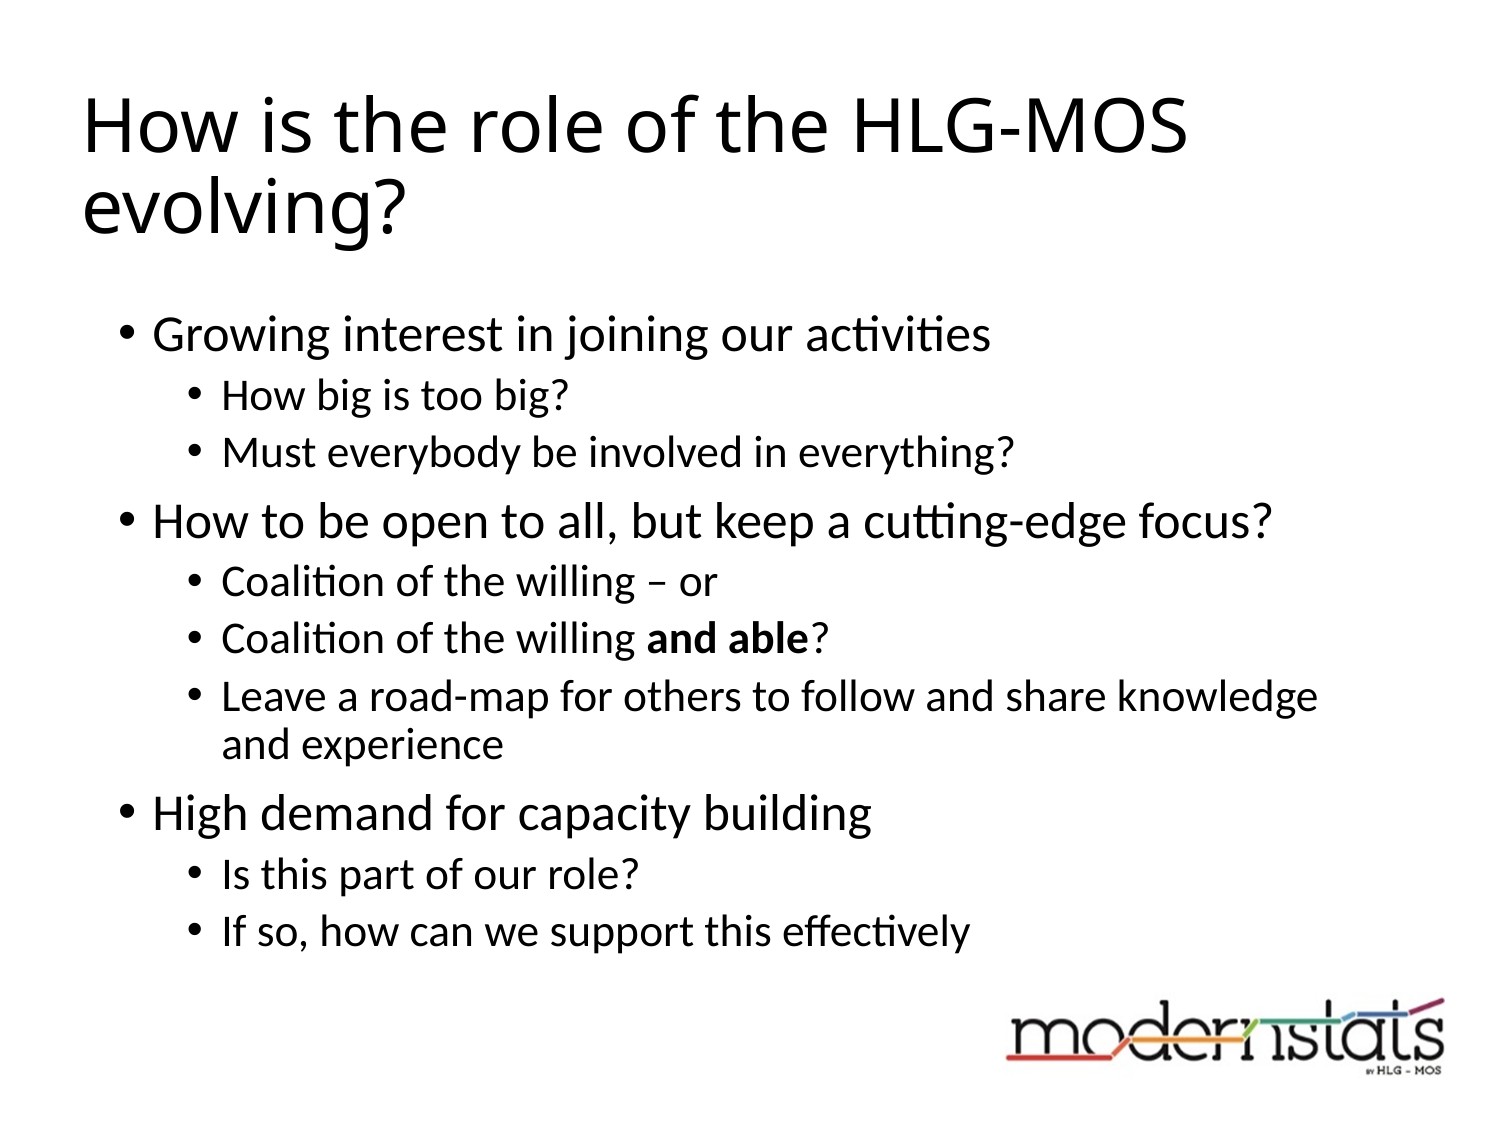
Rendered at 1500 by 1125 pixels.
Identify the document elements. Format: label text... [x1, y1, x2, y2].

picture [1005, 992, 1445, 1078]
list Growing interest in joining our activities How big is too big? Must everybody be involved in everything? How to be open to all, but keep a cutting-edge focus? Coalition of the willing – or Coalition of the willing and able? Leave a road-map for others to follow and share knowledge and experience High demand for capacity building Is this part of our role? If so, how can we support this effectively [103, 299, 1397, 971]
title How is the role of the HLG-MOS evolving? [66, 59, 1397, 278]
